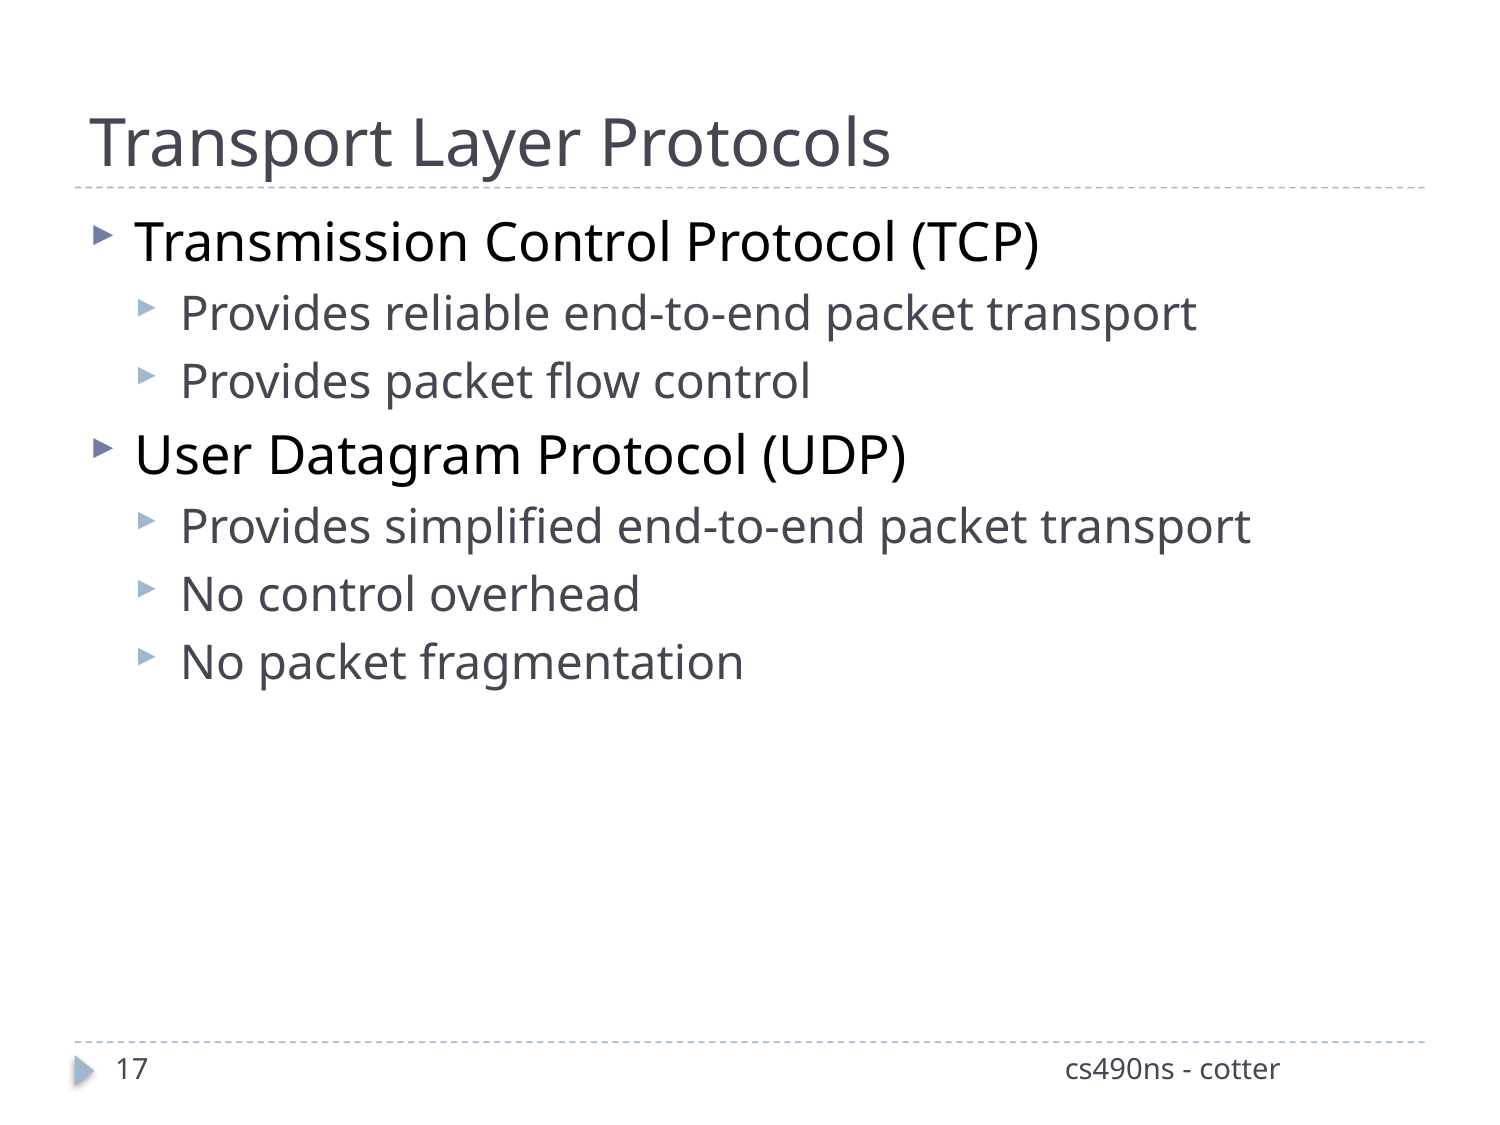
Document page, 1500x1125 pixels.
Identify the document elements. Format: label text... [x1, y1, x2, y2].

slide_number cs490ns - cotter [1050, 1042, 1426, 1103]
slide_number 17 [100, 1042, 426, 1103]
title Transport Layer Protocols [75, 24, 1425, 188]
list Transmission Control Protocol (TCP) Provides reliable end-to-end packet transport Provides packet flow control User Datagram Protocol (UDP) Provides simplified end-to-end packet transport No control overhead No packet fragmentation [75, 200, 1425, 1010]
